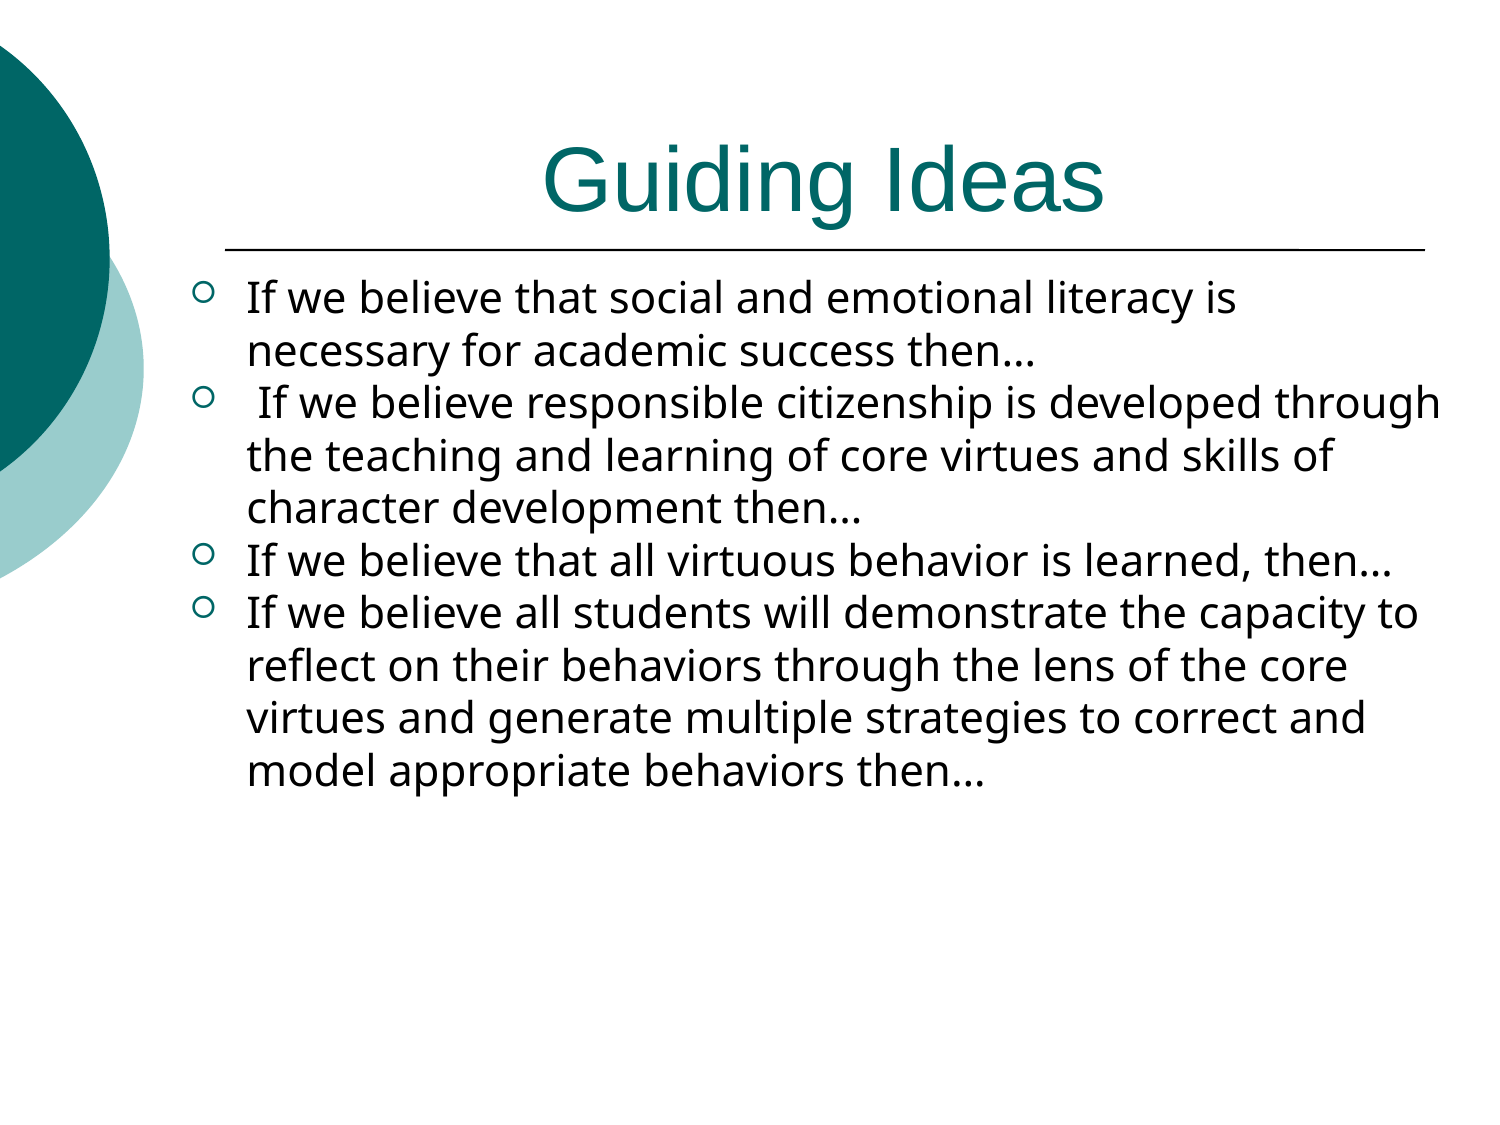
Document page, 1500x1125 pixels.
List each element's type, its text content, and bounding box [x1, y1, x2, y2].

title Guiding Ideas [224, 49, 1425, 238]
list If we believe that social and emotional literacy is necessary for academic success then… If we believe responsible citizenship is developed through the teaching and learning of core virtues and skills of character development then… If we believe that all virtuous behavior is learned, then… If we believe all students will demonstrate the capacity to reflect on their behaviors through the lens of the core virtues and generate multiple strategies to correct and model appropriate behaviors then… [174, 262, 1462, 1051]
